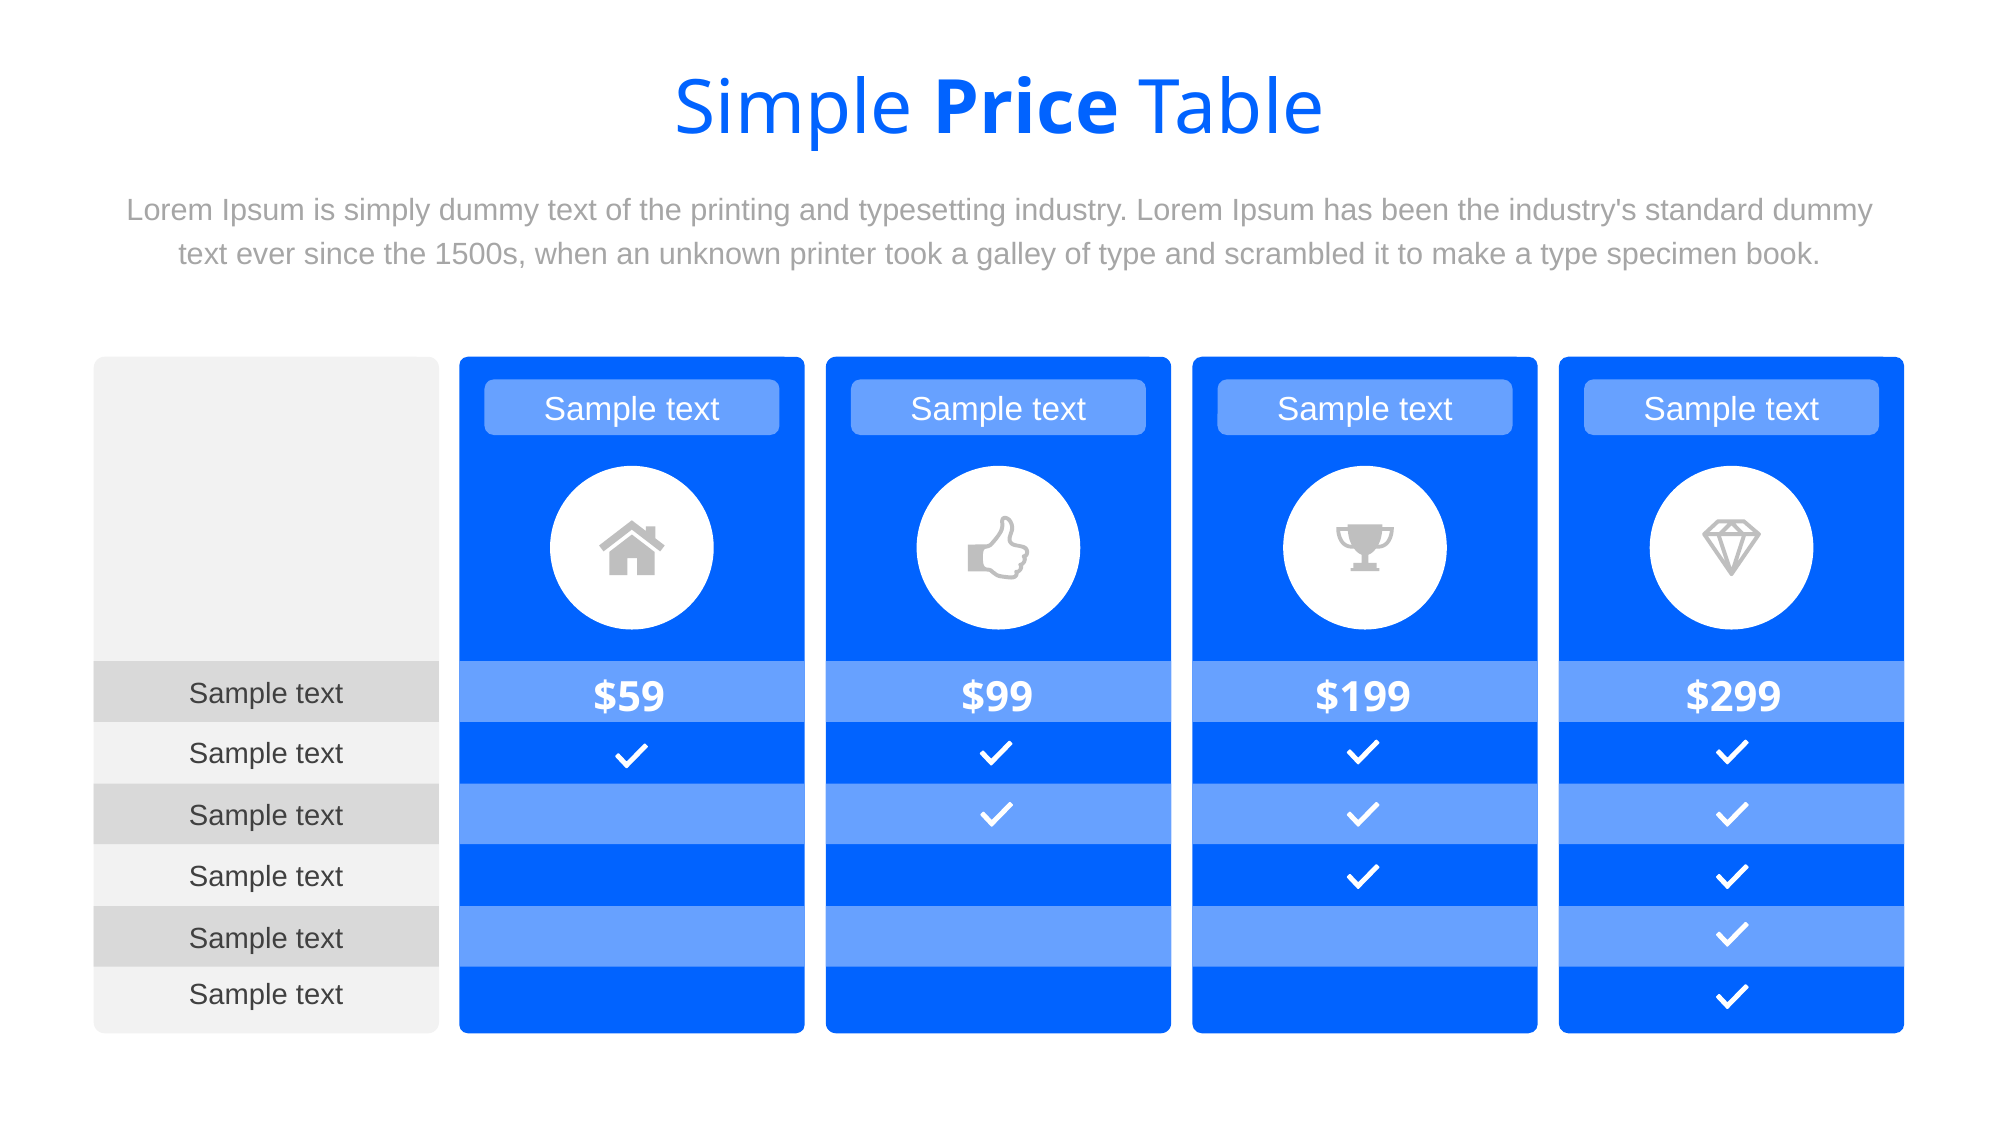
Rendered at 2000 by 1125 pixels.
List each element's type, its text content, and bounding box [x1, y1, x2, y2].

text_box [1281, 463, 1449, 632]
text_box [1190, 904, 1540, 969]
text_box [457, 782, 807, 846]
text_box Sample text [482, 377, 782, 438]
text_box [1557, 782, 1906, 846]
list Lorem Ipsum is simply dummy text of the printing and typesetting industry. Lorem Ipsum has been the industry's standard dummy text ever since the 1500s, when an unknown printer took a galley of type and scrambled it to make a type specimen book. [100, 172, 1899, 324]
text_box [615, 743, 648, 769]
text_box Sample text [1581, 377, 1882, 438]
text_box [979, 740, 1013, 766]
text_box [1556, 354, 1907, 1036]
text_box [1346, 802, 1380, 827]
text_box [457, 904, 807, 969]
text_box Sample text [93, 849, 439, 900]
text_box [457, 354, 807, 659]
text_box [824, 782, 1173, 846]
text_box [1190, 969, 1540, 1036]
text_box [1716, 739, 1749, 765]
text_box [1346, 739, 1380, 765]
text_box [1716, 984, 1749, 1009]
text_box [457, 659, 807, 724]
text_box Sample text [93, 727, 439, 777]
text_box [547, 463, 716, 632]
text_box [967, 515, 1030, 580]
text_box Sample text [92, 904, 441, 969]
text_box [457, 846, 807, 904]
text_box [914, 463, 1083, 632]
text_box [1716, 864, 1749, 889]
text_box Sample text [93, 967, 439, 1018]
text_box [457, 724, 807, 782]
text_box [91, 354, 442, 1036]
text_box $59 [461, 662, 797, 728]
text_box [457, 969, 807, 1036]
text_box Sample text [92, 659, 441, 724]
text_box [1190, 659, 1540, 724]
text_box [1647, 463, 1816, 632]
text_box [1190, 846, 1540, 904]
text_box [1716, 922, 1749, 947]
text_box [1190, 354, 1540, 659]
title Simple Price Table [99, 45, 1900, 162]
text_box [1716, 802, 1749, 827]
text_box Sample text [1215, 377, 1515, 438]
text_box [1190, 782, 1540, 846]
text_box [1557, 904, 1906, 969]
text_box $299 [1566, 662, 1902, 728]
text_box $99 [830, 662, 1165, 728]
text_box [1190, 724, 1540, 782]
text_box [598, 520, 665, 576]
text_box $199 [1195, 662, 1531, 728]
text_box [1702, 519, 1761, 577]
text_box [1557, 659, 1906, 724]
text_box [1346, 864, 1380, 889]
text_box [824, 904, 1173, 969]
text_box Sample text [848, 377, 1149, 438]
text_box [823, 354, 1174, 1036]
text_box [824, 659, 1173, 724]
text_box Sample text [92, 782, 441, 846]
text_box [980, 802, 1013, 827]
text_box [1336, 524, 1394, 572]
